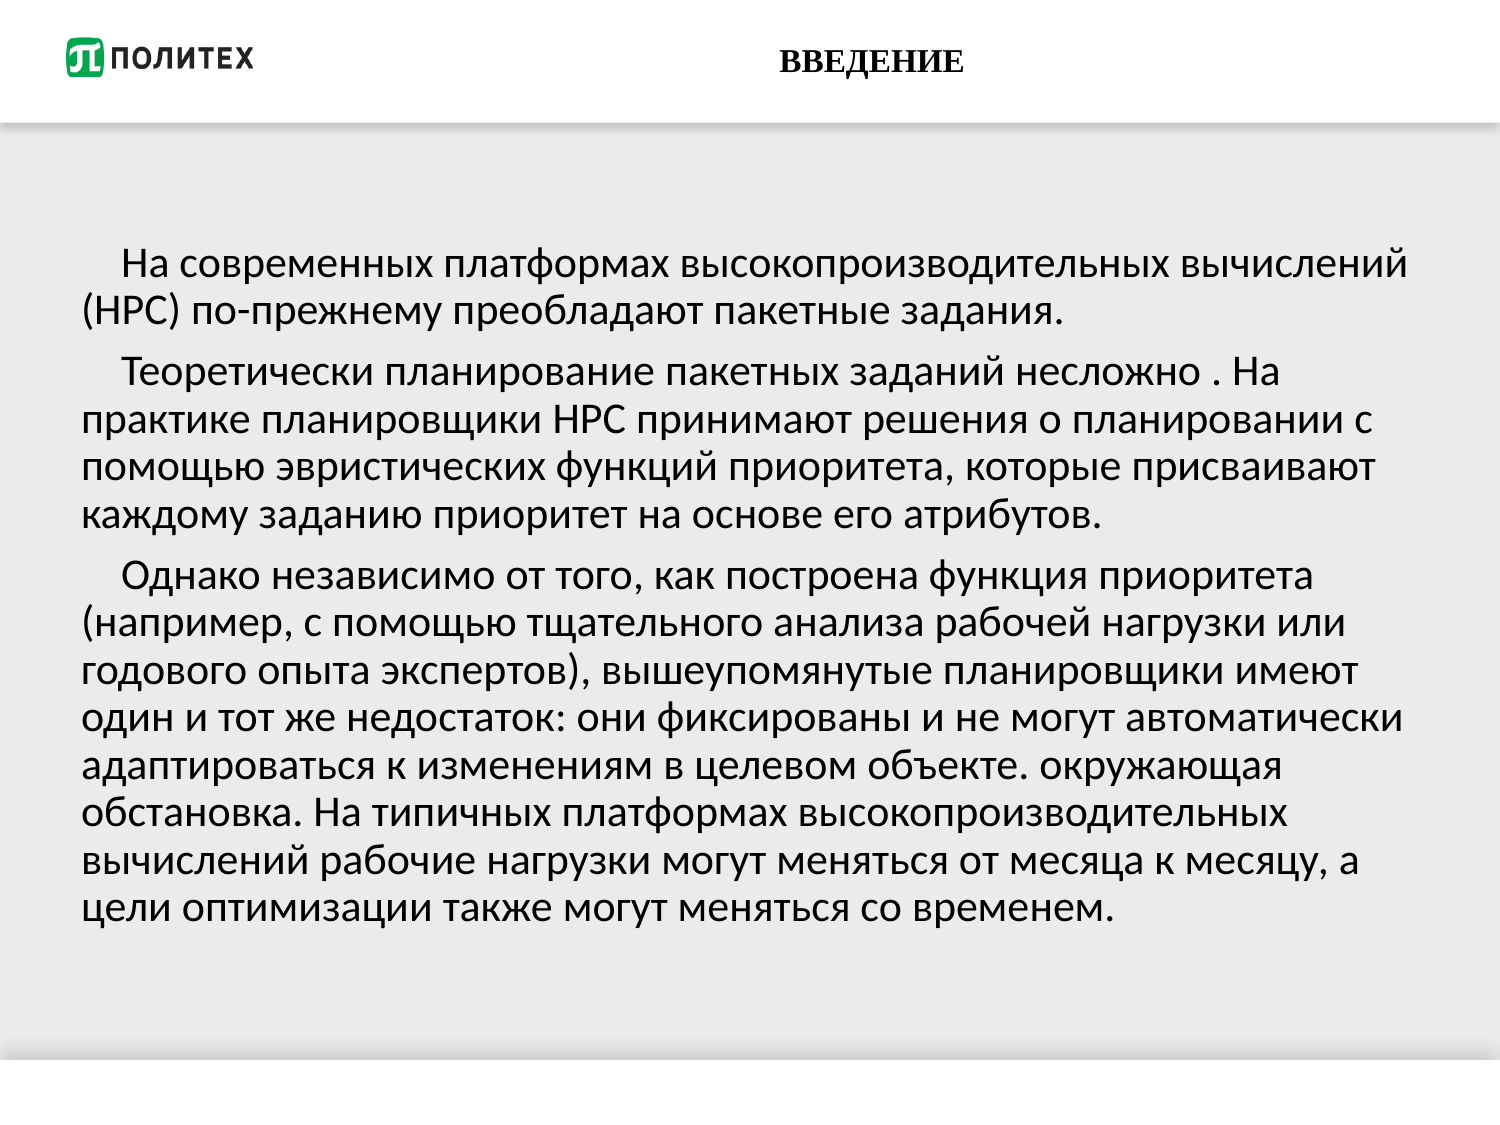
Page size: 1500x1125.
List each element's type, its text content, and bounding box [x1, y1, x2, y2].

list На современных платформах высокопроизводительных вычислений (HPC) по-прежнему преобладают пакетные задания. Теоретически планирование пакетных заданий несложно . На практике планировщики HPC принимают решения о планировании с помощью эвристических функций приоритета, которые присваивают каждому заданию приоритет на основе его атрибутов. Однако независимо от того, как построена функция приоритета (например, с помощью тщательного анализа рабочей нагрузки или годового опыта экспертов), вышеупомянутые планировщики имеют один и тот же недостаток: они фиксированы и не могут автоматически адаптироваться к изменениям в целевом объекте. окружающая обстановка. На типичных платформах высокопроизводительных вычислений рабочие нагрузки могут меняться от месяца к месяцу, а цели оптимизации также могут меняться со временем. [66, 185, 1426, 997]
title ВВЕДЕНИЕ [318, 14, 1426, 110]
